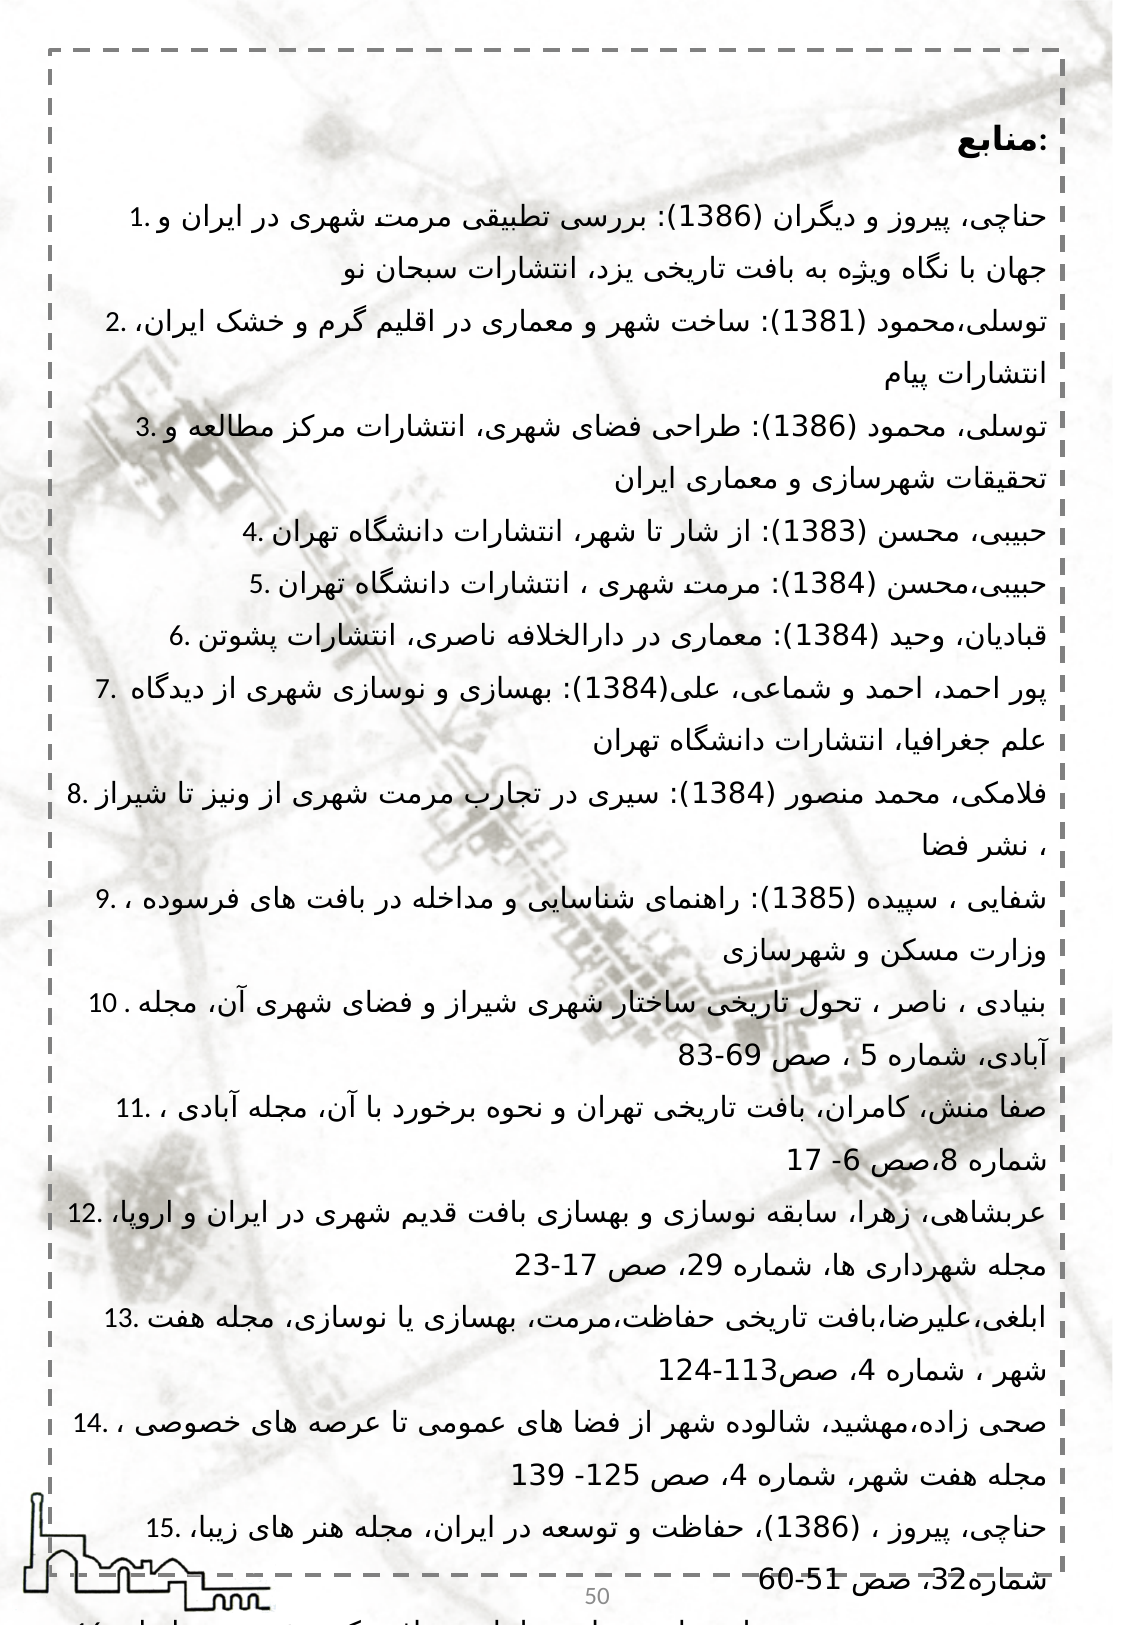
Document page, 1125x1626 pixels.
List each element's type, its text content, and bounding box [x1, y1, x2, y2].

picture [13, 1419, 275, 1625]
picture [0, 255, 1125, 1369]
text_box 50 [362, 1550, 625, 1625]
text_box منابع: 1. حناچی، پیروز و دیگران (1386): بررسی تطبیقی مرمت شهری در ایران و جهان با نگاه ویژه به بافت تاریخی یزد، انتشارات سبحان نو 2. توسلی،محمود (1381): ساخت شهر و معماری در اقلیم گرم و خشک ایران، انتشارات پیام 3. توسلی، محمود (1386): طراحی فضای شهری، انتشارات مرکز مطالعه و تحقیقات شهرسازی و معماری ایران 4. حبیبی، محسن (1383): از شار تا شهر، انتشارات دانشگاه تهران 5. حبیبی،محسن (1384): مرمت شهری ، انتشارات دانشگاه تهران 6. قبادیان، وحید (1384): معماری در دارالخلافه ناصری، انتشارات پشوتن 7. پور احمد، احمد و شماعی، علی(1384): بهسازی و نوسازی شهری از دیدگاه علم جغرافیا، انتشارات دانشگاه تهران 8. فلامکی، محمد منصور (1384): سیری در تجارب مرمت شهری از ونیز تا شیراز ، نشر فضا 9. شفایی ، سپیده (1385): راهنمای شناسایی و مداخله در بافت های فرسوده ، وزارت مسکن و شهرسازی 10 . بنیادی ، ناصر ، تحول تاریخی ساختار شهری شیراز و فضای شهری آن، مجله آبادی، شماره 5 ، صص 69-83 11. صفا منش، کامران، بافت تاریخی تهران و نحوه برخورد با آن، مجله آبادی ، شماره 8،صص 6- 17 12. عربشاهی، زهرا، سابقه نوسازی و بهسازی بافت قدیم شهری در ایران و اروپا، مجله شهرداری ها، شماره 29، صص 17-23 13. ابلغی،علیرضا،بافت تاریخی حفاظت،مرمت، بهسازی یا نوسازی، مجله هفت شهر ، شماره 4، صص113-124 14. صحی زاده،مهشید، شالوده شهر از فضا های عمومی تا عرصه های خصوصی ، مجله هفت شهر، شماره 4، صص 125- 139 15. حناچی، پیروز ، (1386)، حفاظت و توسعه در ایران، مجله هنر های زیبا، شماره32، صص 51-60 16. عزیزی، مهدی ، سیر تحول سیاست های مداخله در بافت کهن شهری در ایران ، هجله هنر های زیبا، شماره7، صص 37 – 46 17. نراقی، فتانه، مجموعه ها مراکز تاریخی و سیر تحول جنبش حفاظت و صیانت از آثار معماریف مجله هفت شهر، شماره 20، صص 77 – 84 18. رضازاده،راضیه – عباس زادگان، مصطفی ، نگاهی به طرح حفظ احیا و بازسازی بافت تاریخی سمنان ، مجله هفت شهر ، سال دوم ، شماره 4 ، صص 47-59 [48, 48, 1065, 254]
text_box منابع: 1. حناچی، پیروز و دیگران (1386): بررسی تطبیقی مرمت شهری در ایران و جهان با نگاه ویژه به بافت تاریخی یزد، انتشارات سبحان نو 2. توسلی،محمود (1381): ساخت شهر و معماری در اقلیم گرم و خشک ایران، انتشارات پیام 3. توسلی، محمود (1386): طراحی فضای شهری، انتشارات مرکز مطالعه و تحقیقات شهرسازی و معماری ایران 4. حبیبی، محسن (1383): از شار تا شهر، انتشارات دانشگاه تهران 5. حبیبی،محسن (1384): مرمت شهری ، انتشارات دانشگاه تهران 6. قبادیان، وحید (1384): معماری در دارالخلافه ناصری، انتشارات پشوتن 7. پور احمد، احمد و شماعی، علی(1384): بهسازی و نوسازی شهری از دیدگاه علم جغرافیا، انتشارات دانشگاه تهران 8. فلامکی، محمد منصور (1384): سیری در تجارب مرمت شهری از ونیز تا شیراز ، نشر فضا 9. شفایی ، سپیده (1385): راهنمای شناسایی و مداخله در بافت های فرسوده ، وزارت مسکن و شهرسازی 10 . بنیادی ، ناصر ، تحول تاریخی ساختار شهری شیراز و فضای شهری آن، مجله آبادی، شماره 5 ، صص 69-83 11. صفا منش، کامران، بافت تاریخی تهران و نحوه برخورد با آن، مجله آبادی ، شماره 8،صص 6- 17 12. عربشاهی، زهرا، سابقه نوسازی و بهسازی بافت قدیم شهری در ایران و اروپا، مجله شهرداری ها، شماره 29، صص 17-23 13. ابلغی،علیرضا،بافت تاریخی حفاظت،مرمت، بهسازی یا نوسازی، مجله هفت شهر ، شماره 4، صص113-124 14. صحی زاده،مهشید، شالوده شهر از فضا های عمومی تا عرصه های خصوصی ، مجله هفت شهر، شماره 4، صص 125- 139 15. حناچی، پیروز ، (1386)، حفاظت و توسعه در ایران، مجله هنر های زیبا، شماره32، صص 51-60 16. عزیزی، مهدی ، سیر تحول سیاست های مداخله در بافت کهن شهری در ایران ، هجله هنر های زیبا، شماره7، صص 37 – 46 17. نراقی، فتانه، مجموعه ها مراکز تاریخی و سیر تحول جنبش حفاظت و صیانت از آثار معماریف مجله هفت شهر، شماره 20، صص 77 – 84 18. رضازاده،راضیه – عباس زادگان، مصطفی ، نگاهی به طرح حفظ احیا و بازسازی بافت تاریخی سمنان ، مجله هفت شهر ، سال دوم ، شماره 4 ، صص 47-59 [48, 1378, 1065, 1577]
